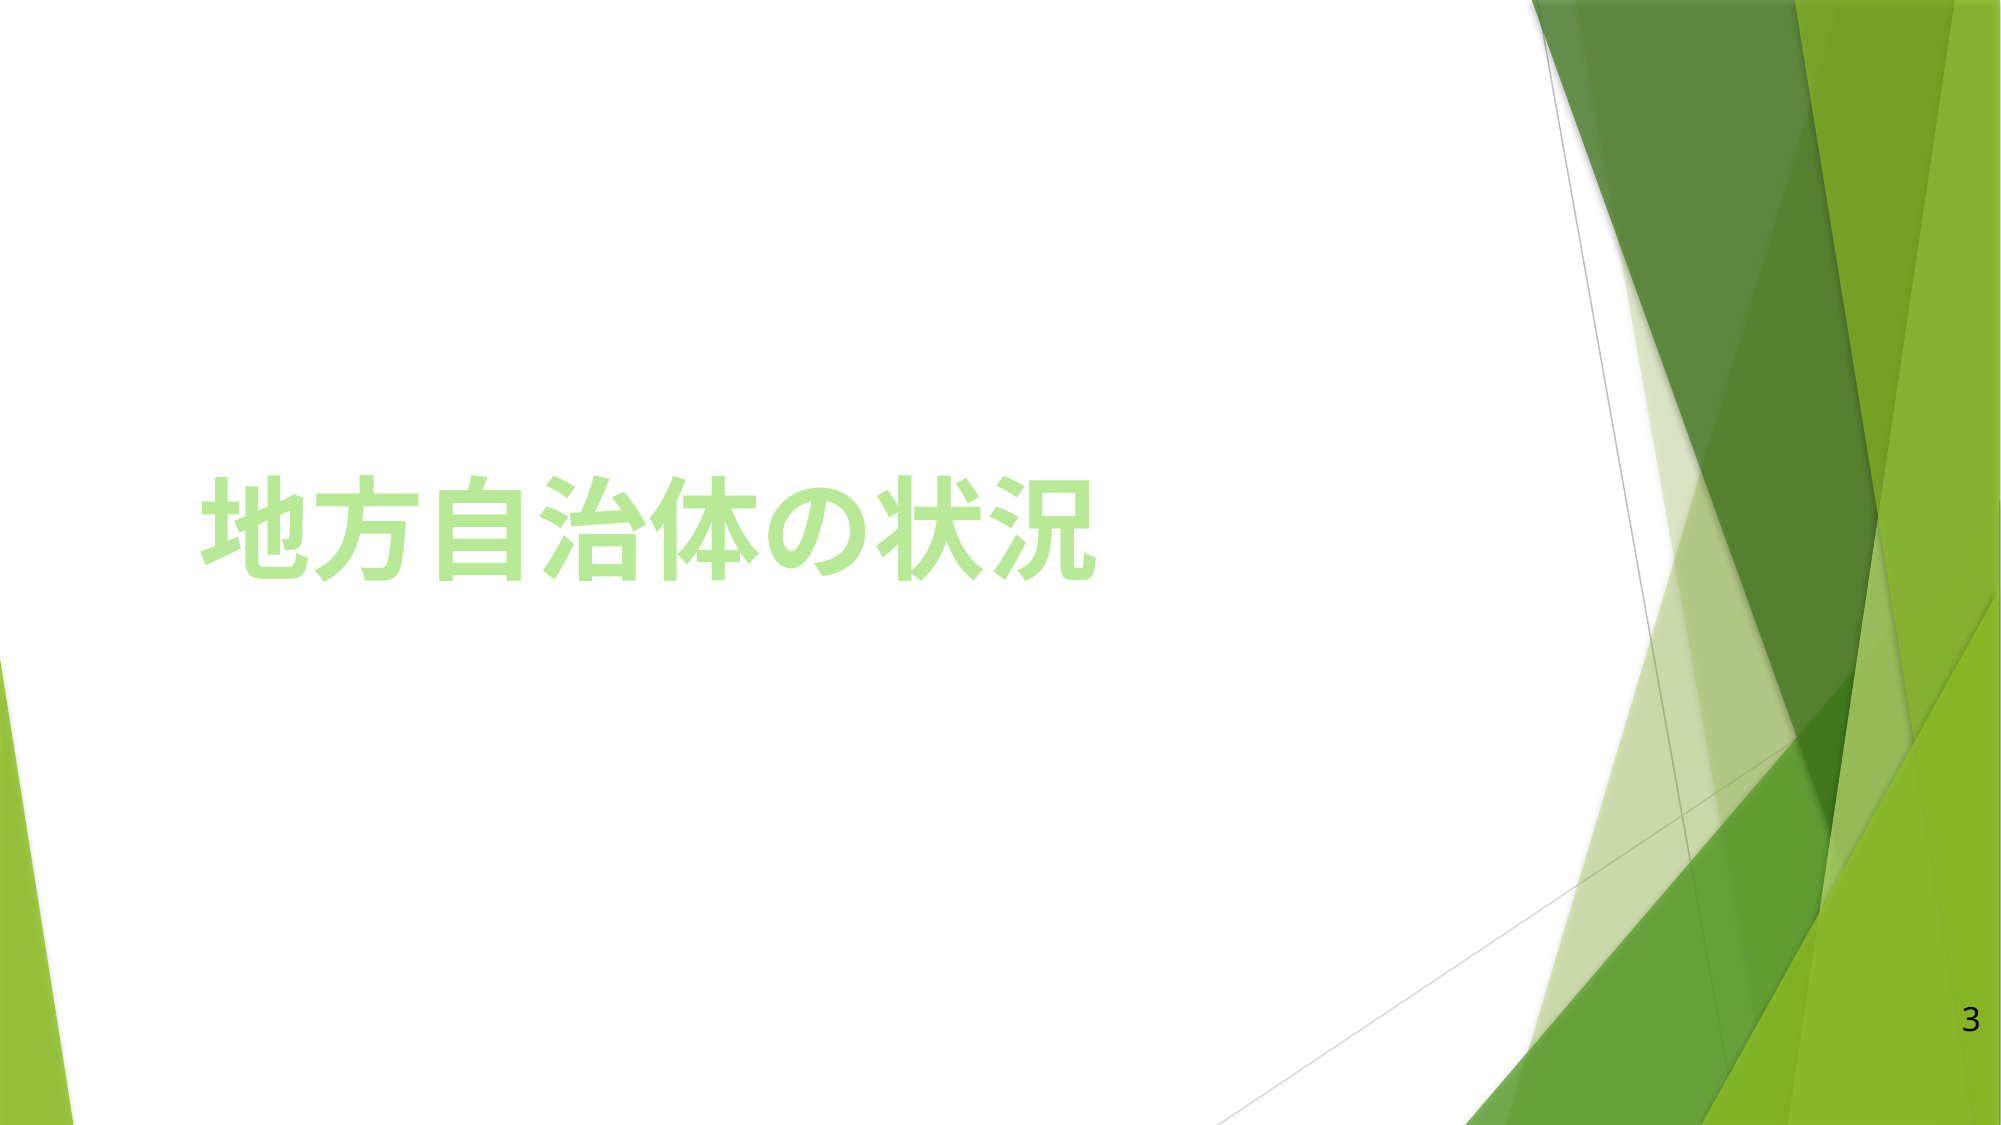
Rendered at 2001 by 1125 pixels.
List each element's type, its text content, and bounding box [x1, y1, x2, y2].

text_box 地方自治体の状況 [183, 452, 1410, 602]
slide_number 3 [1883, 991, 1996, 1051]
